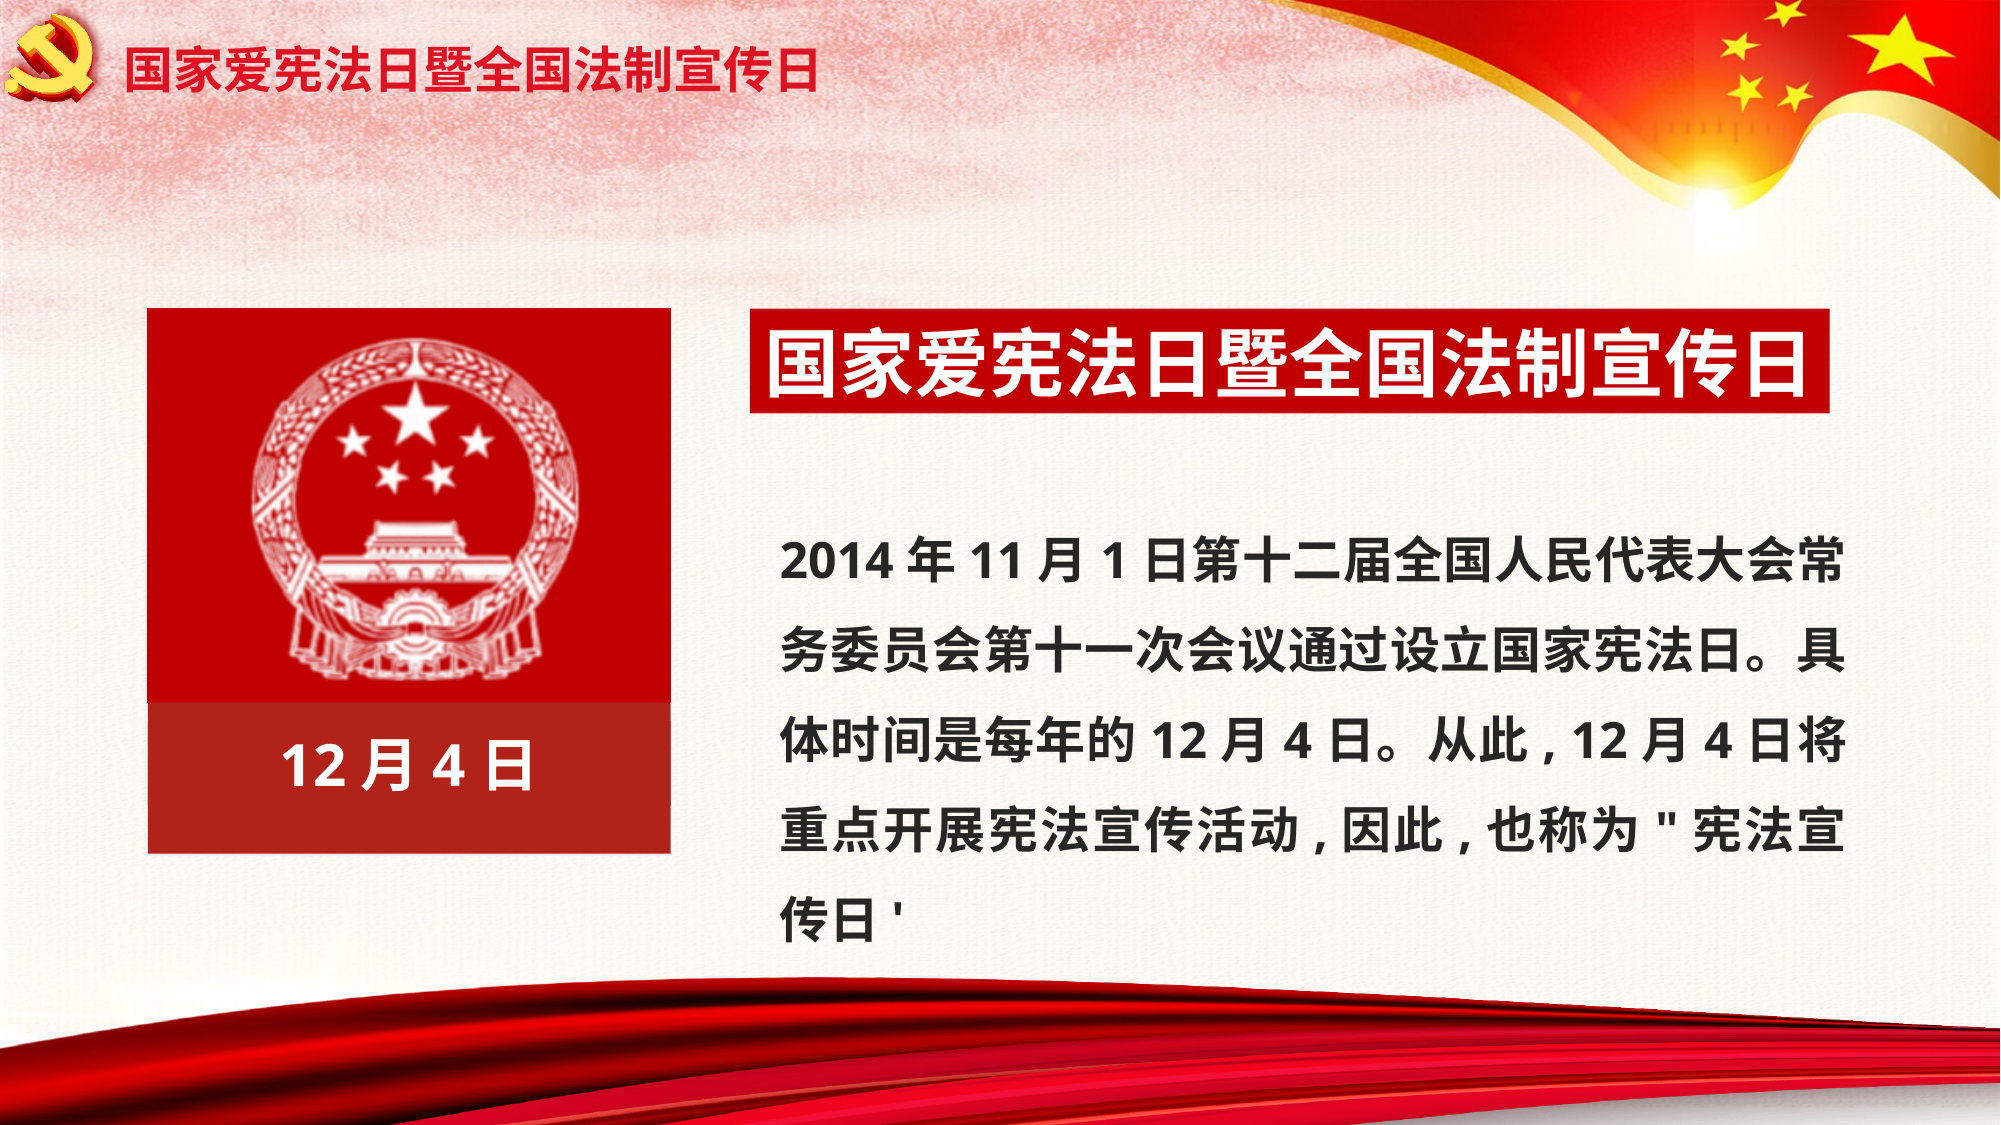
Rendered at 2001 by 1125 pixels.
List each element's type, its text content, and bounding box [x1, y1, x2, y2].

text_box 国家爱宪法日暨全国法制宣传日 [749, 308, 1830, 414]
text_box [147, 702, 671, 854]
text_box 2014年11月1日第十二届全国人民代表大会常务委员会第十一次会议通过设立国家宪法日。具体时间是每年的12月4日。从此, 12月4日将重点开展宪法宣传活动,因此,也称为"宪法宣传日' [764, 491, 1862, 956]
text_box 国家爱宪法日暨全国法制宣传日 [107, 31, 860, 107]
picture [0, 0, 2000, 1125]
